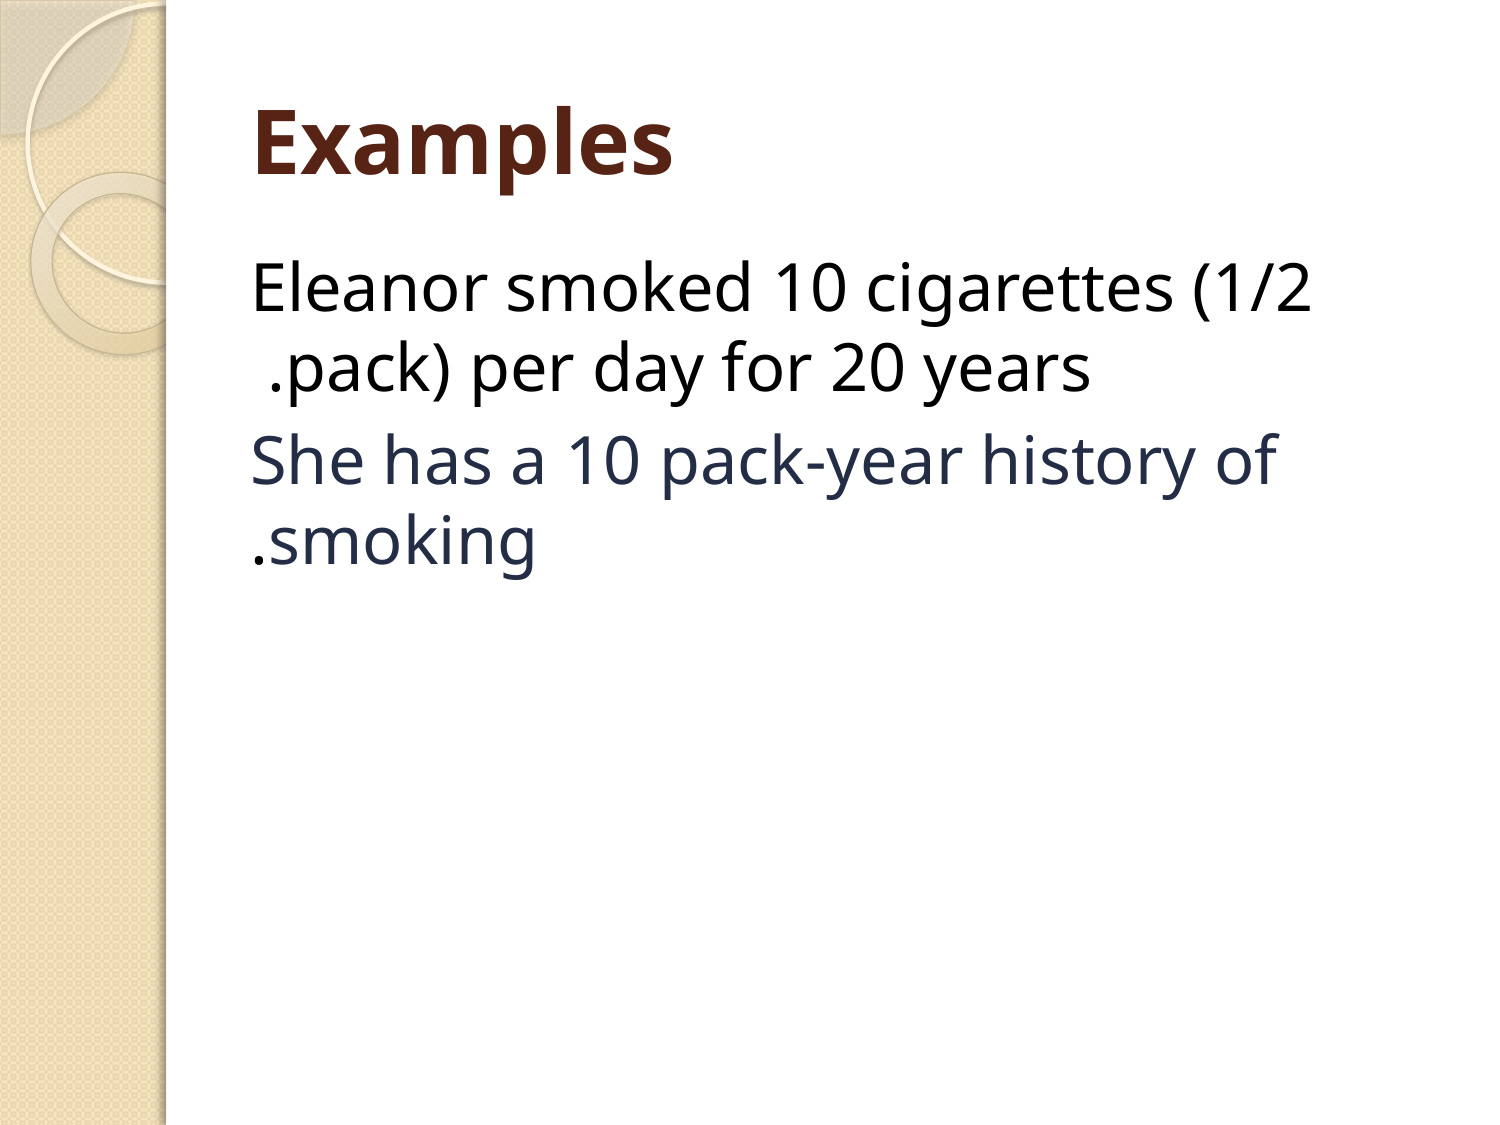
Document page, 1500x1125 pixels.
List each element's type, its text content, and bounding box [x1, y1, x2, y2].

title Examples [235, 45, 1466, 233]
list Eleanor smoked 10 cigarettes (1/2 pack) per day for 20 years. She has a 10 pack-year history of smoking. [235, 237, 1466, 1025]
